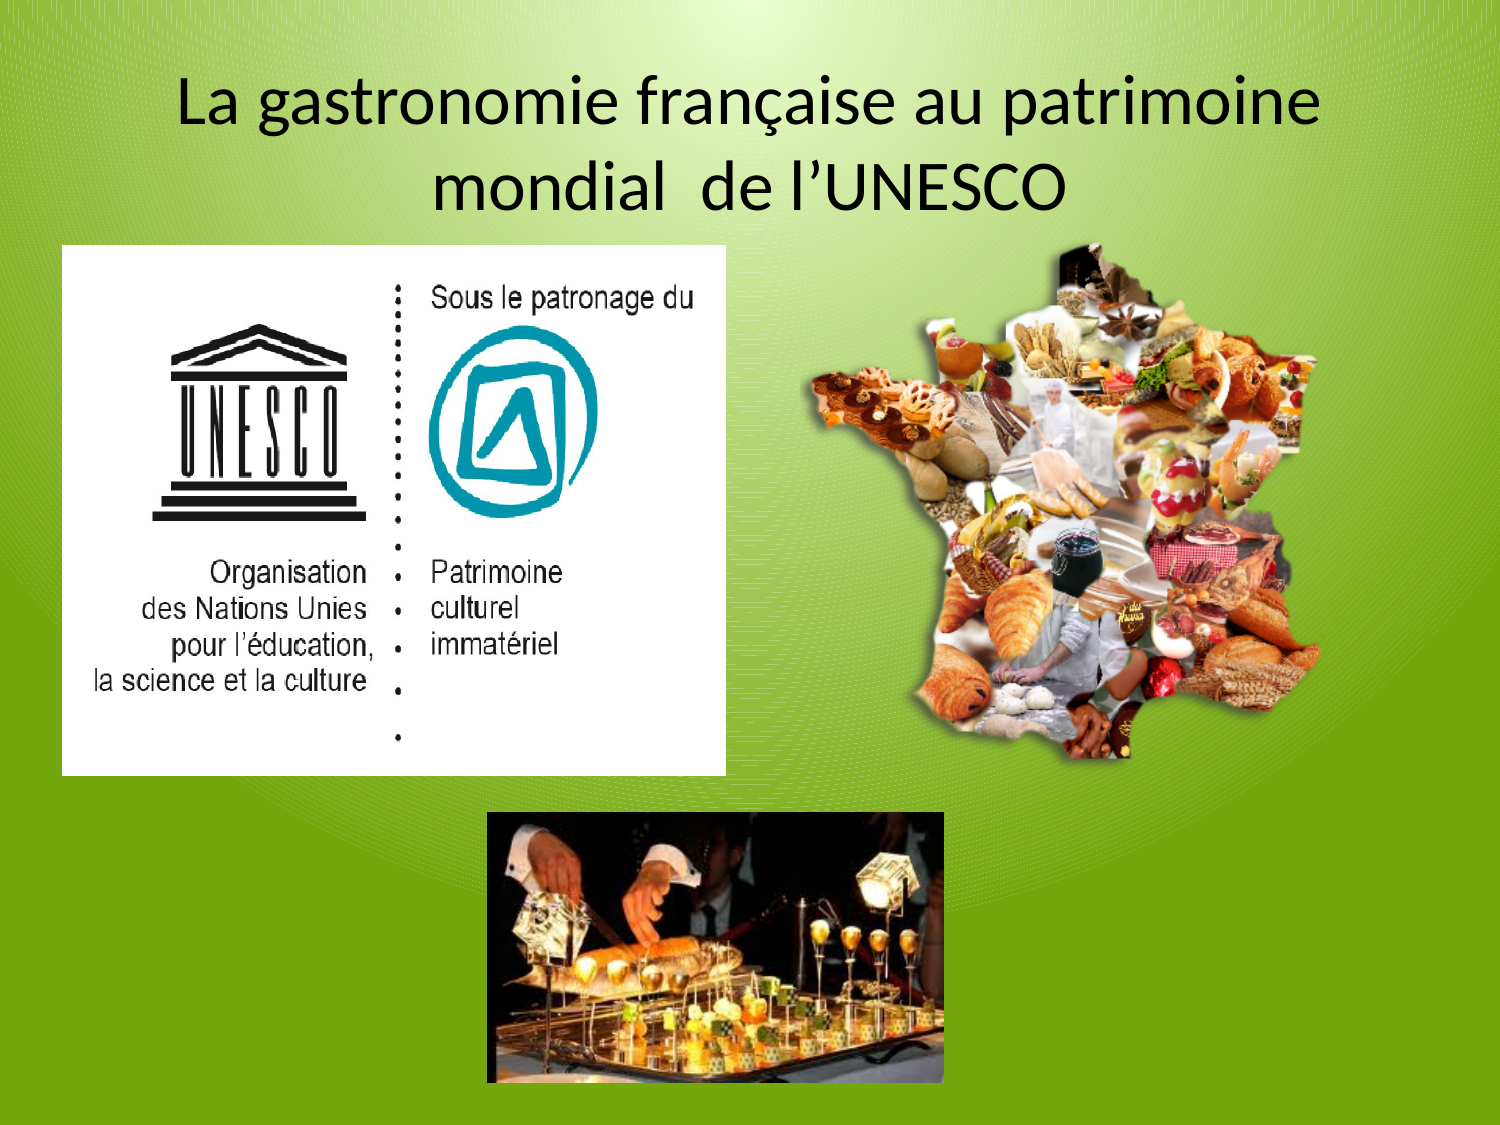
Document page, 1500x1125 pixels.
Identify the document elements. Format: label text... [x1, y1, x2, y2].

title La gastronomie française au patrimoine mondial de l’UNESCO [75, 45, 1425, 233]
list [487, 812, 944, 1083]
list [62, 245, 726, 777]
picture [799, 234, 1326, 771]
